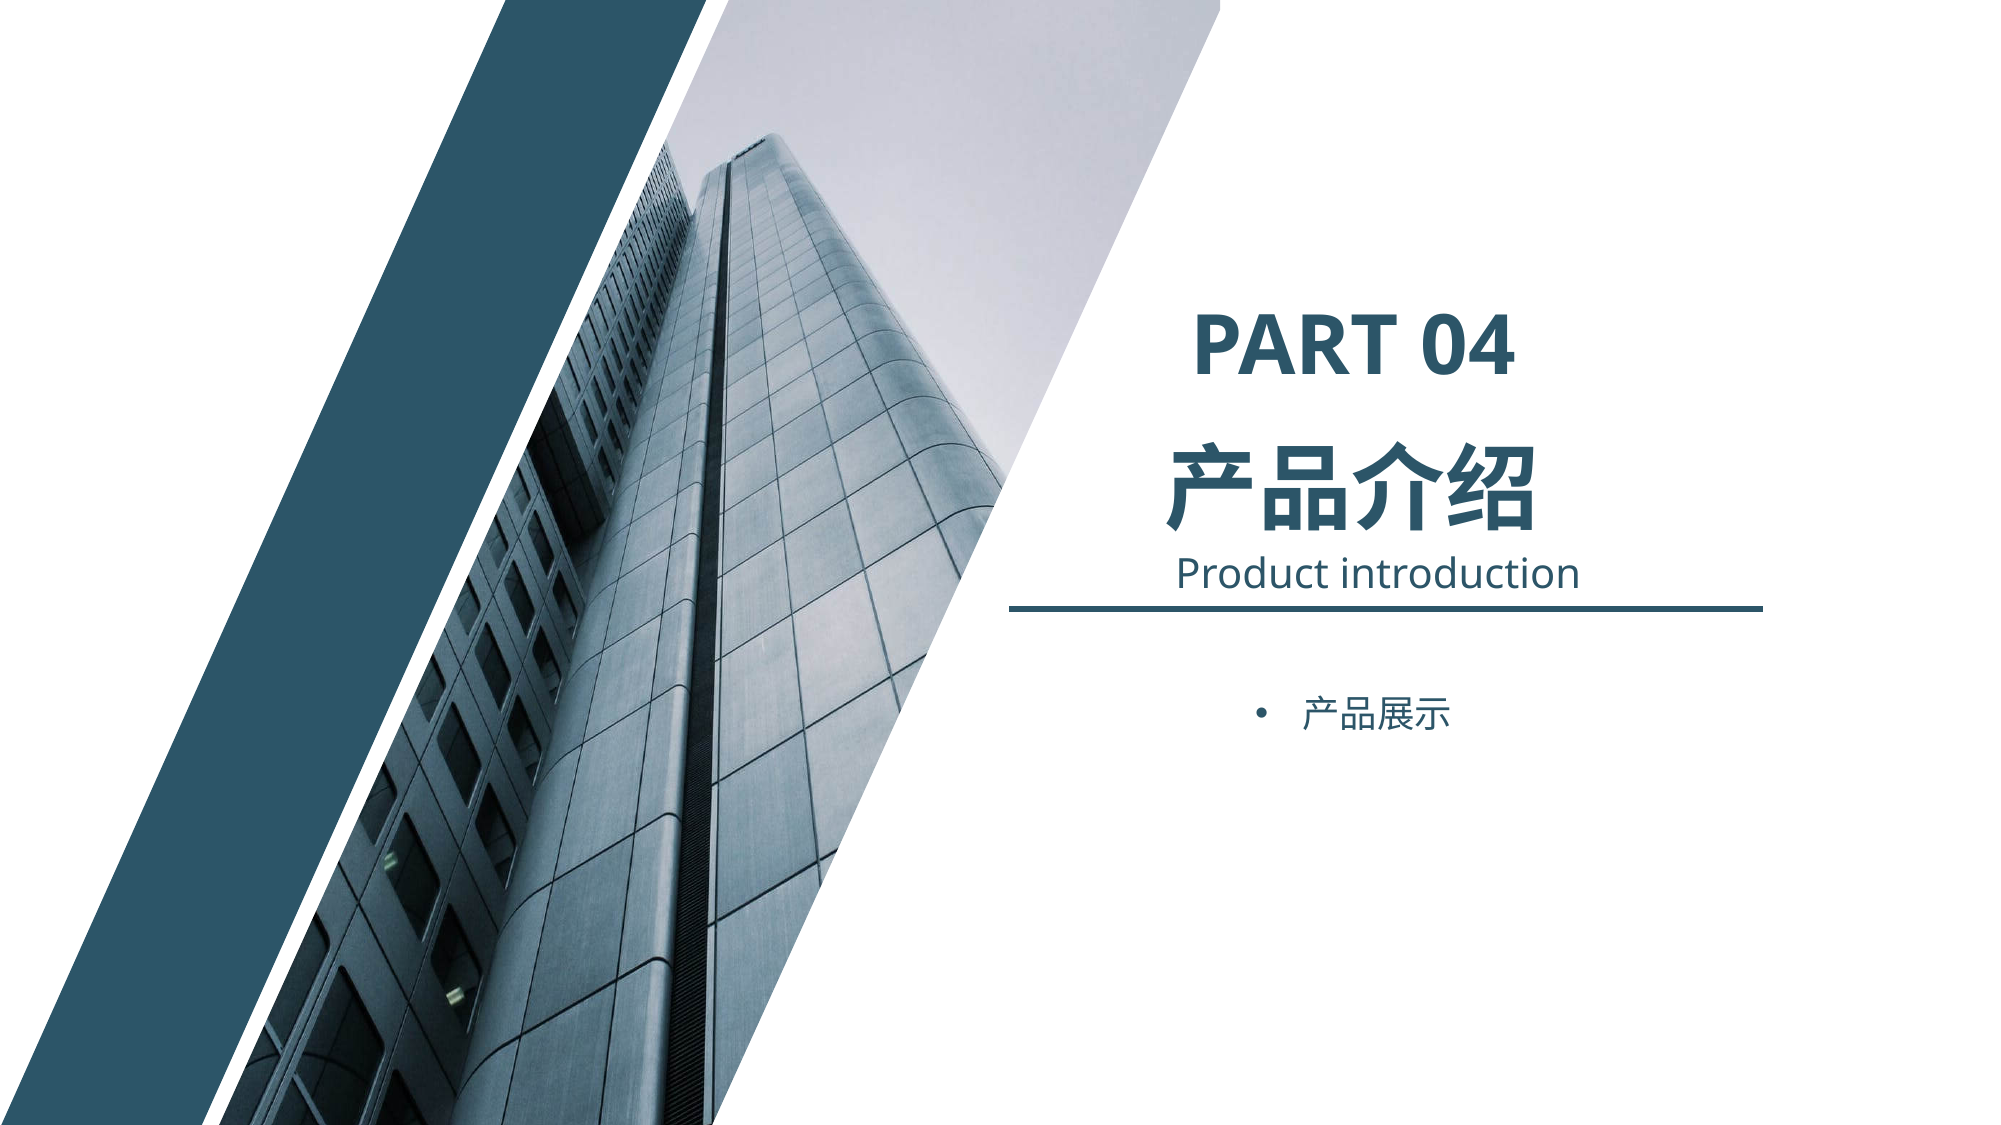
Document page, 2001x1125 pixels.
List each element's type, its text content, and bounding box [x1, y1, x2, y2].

text_box Product introduction [1221, 538, 1597, 604]
picture [162, 0, 1221, 1125]
text_box [0, 763, 162, 1125]
text_box PART 04 [1221, 283, 1610, 399]
text_box 产品展示 [1240, 682, 1523, 763]
text_box 产品介绍 [1221, 418, 1604, 552]
